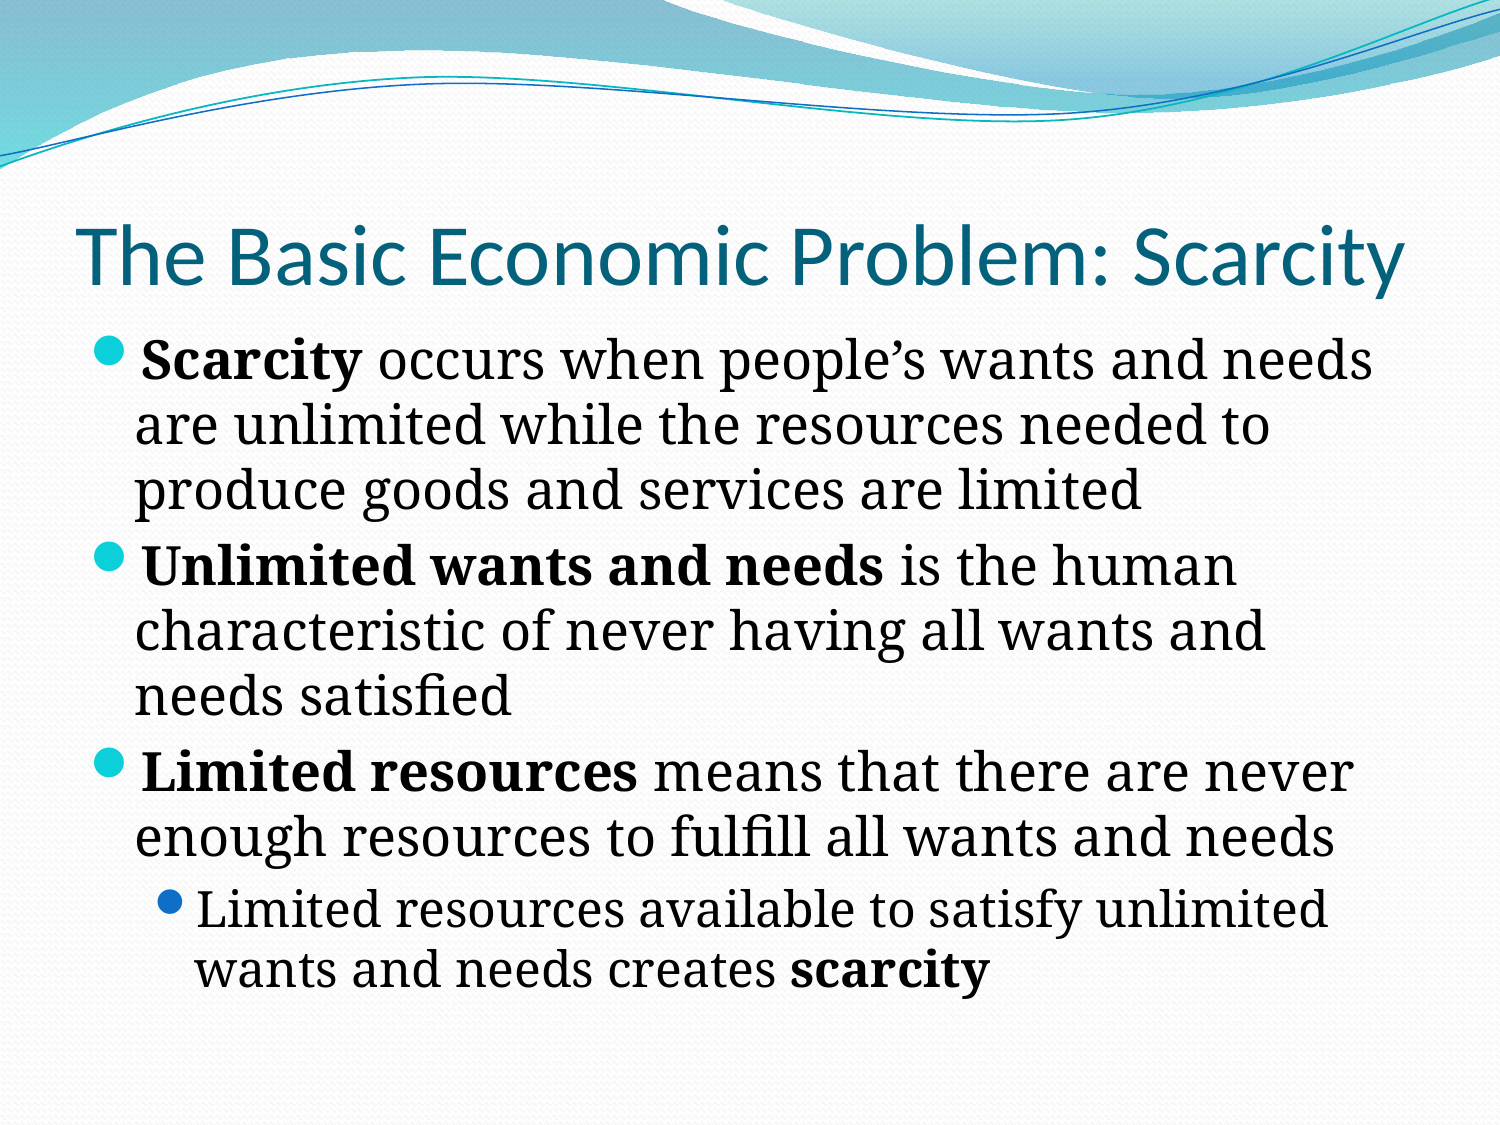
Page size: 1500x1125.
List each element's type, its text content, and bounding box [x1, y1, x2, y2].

title The Basic Economic Problem: Scarcity [75, 115, 1425, 303]
list Scarcity occurs when people’s wants and needs are unlimited while the resources needed to produce goods and services are limited Unlimited wants and needs is the human characteristic of never having all wants and needs satisfied Limited resources means that there are never enough resources to fulfill all wants and needs Limited resources available to satisfy unlimited wants and needs creates scarcity [75, 317, 1425, 1038]
